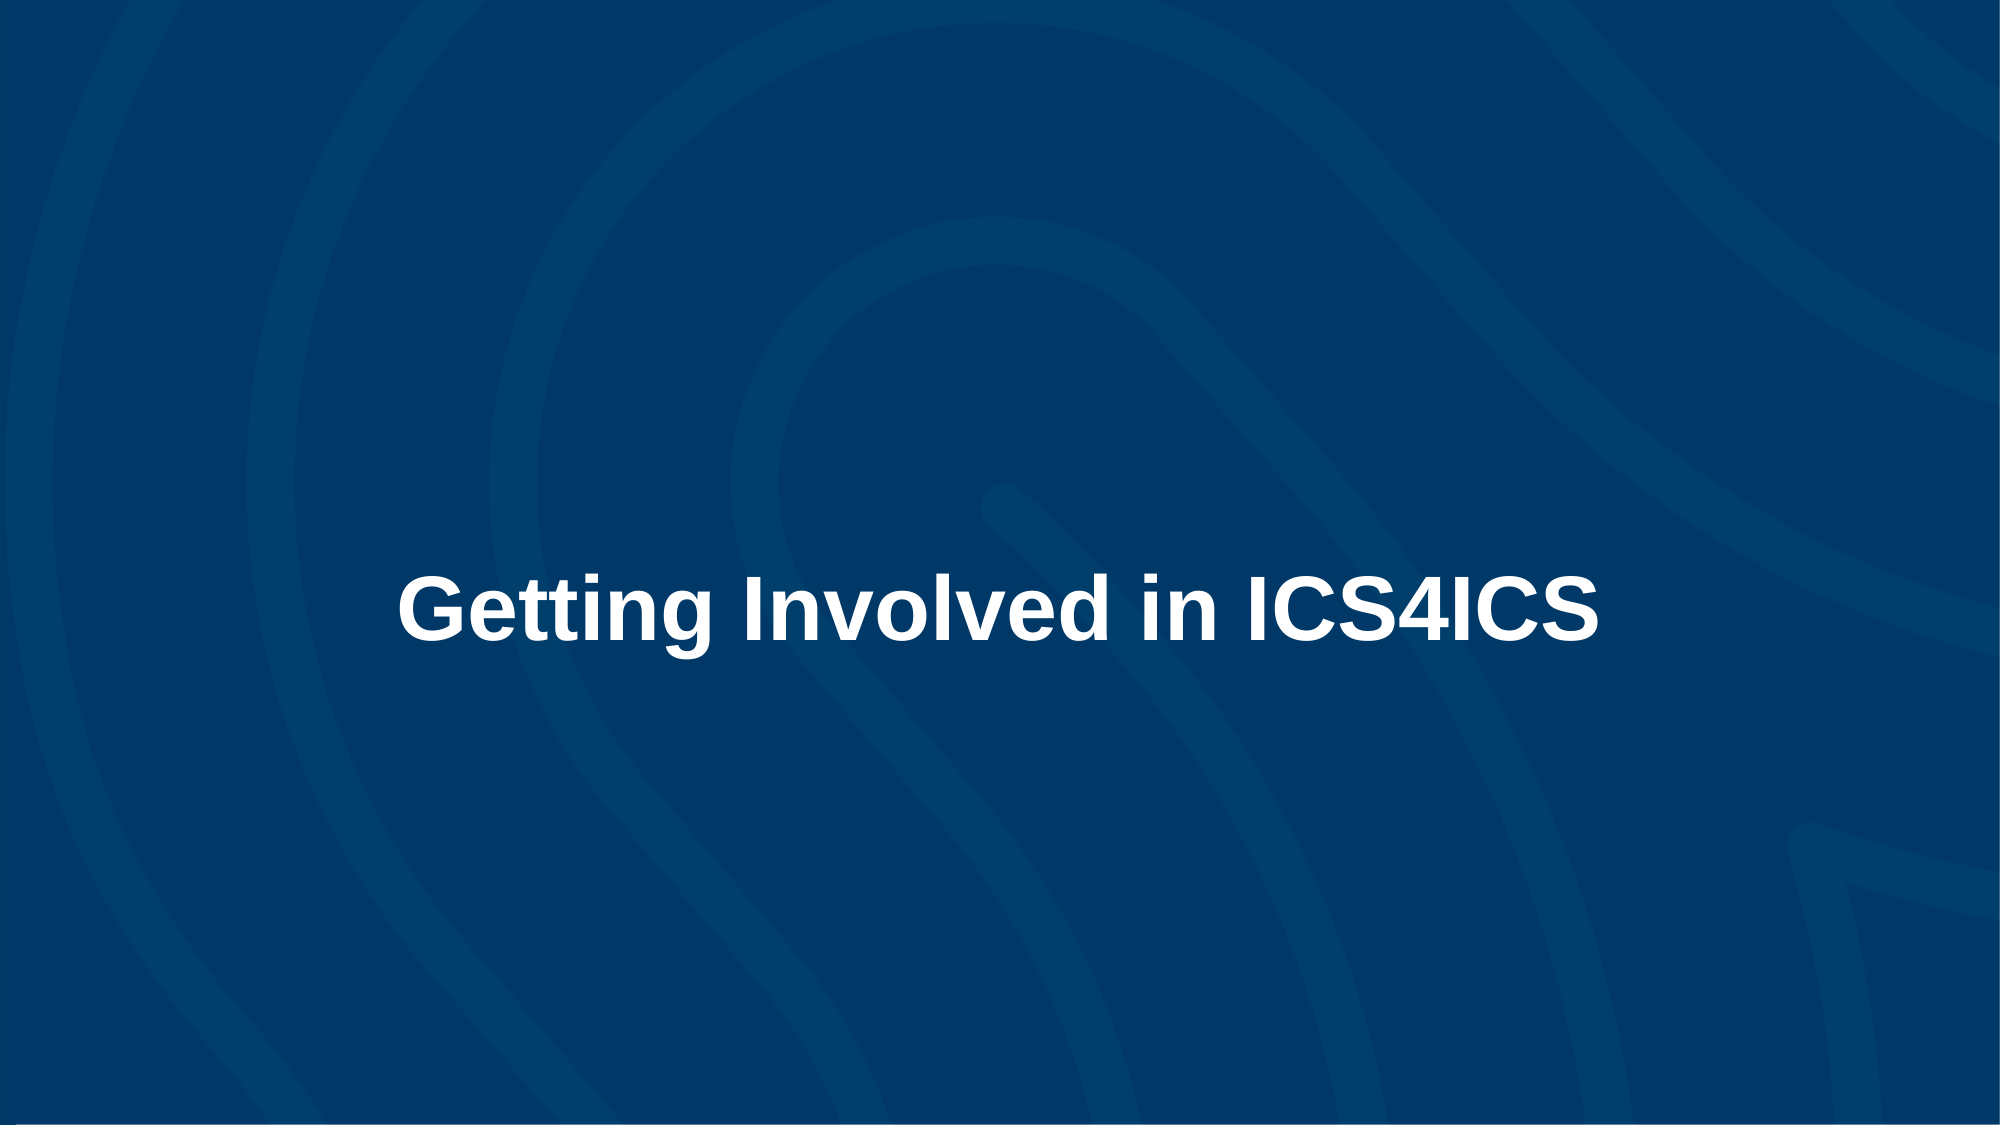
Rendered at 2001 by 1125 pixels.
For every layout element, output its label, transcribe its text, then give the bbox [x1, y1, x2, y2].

title Getting Involved in ICS4ICS [93, 280, 1907, 667]
picture [0, 0, 2000, 1125]
